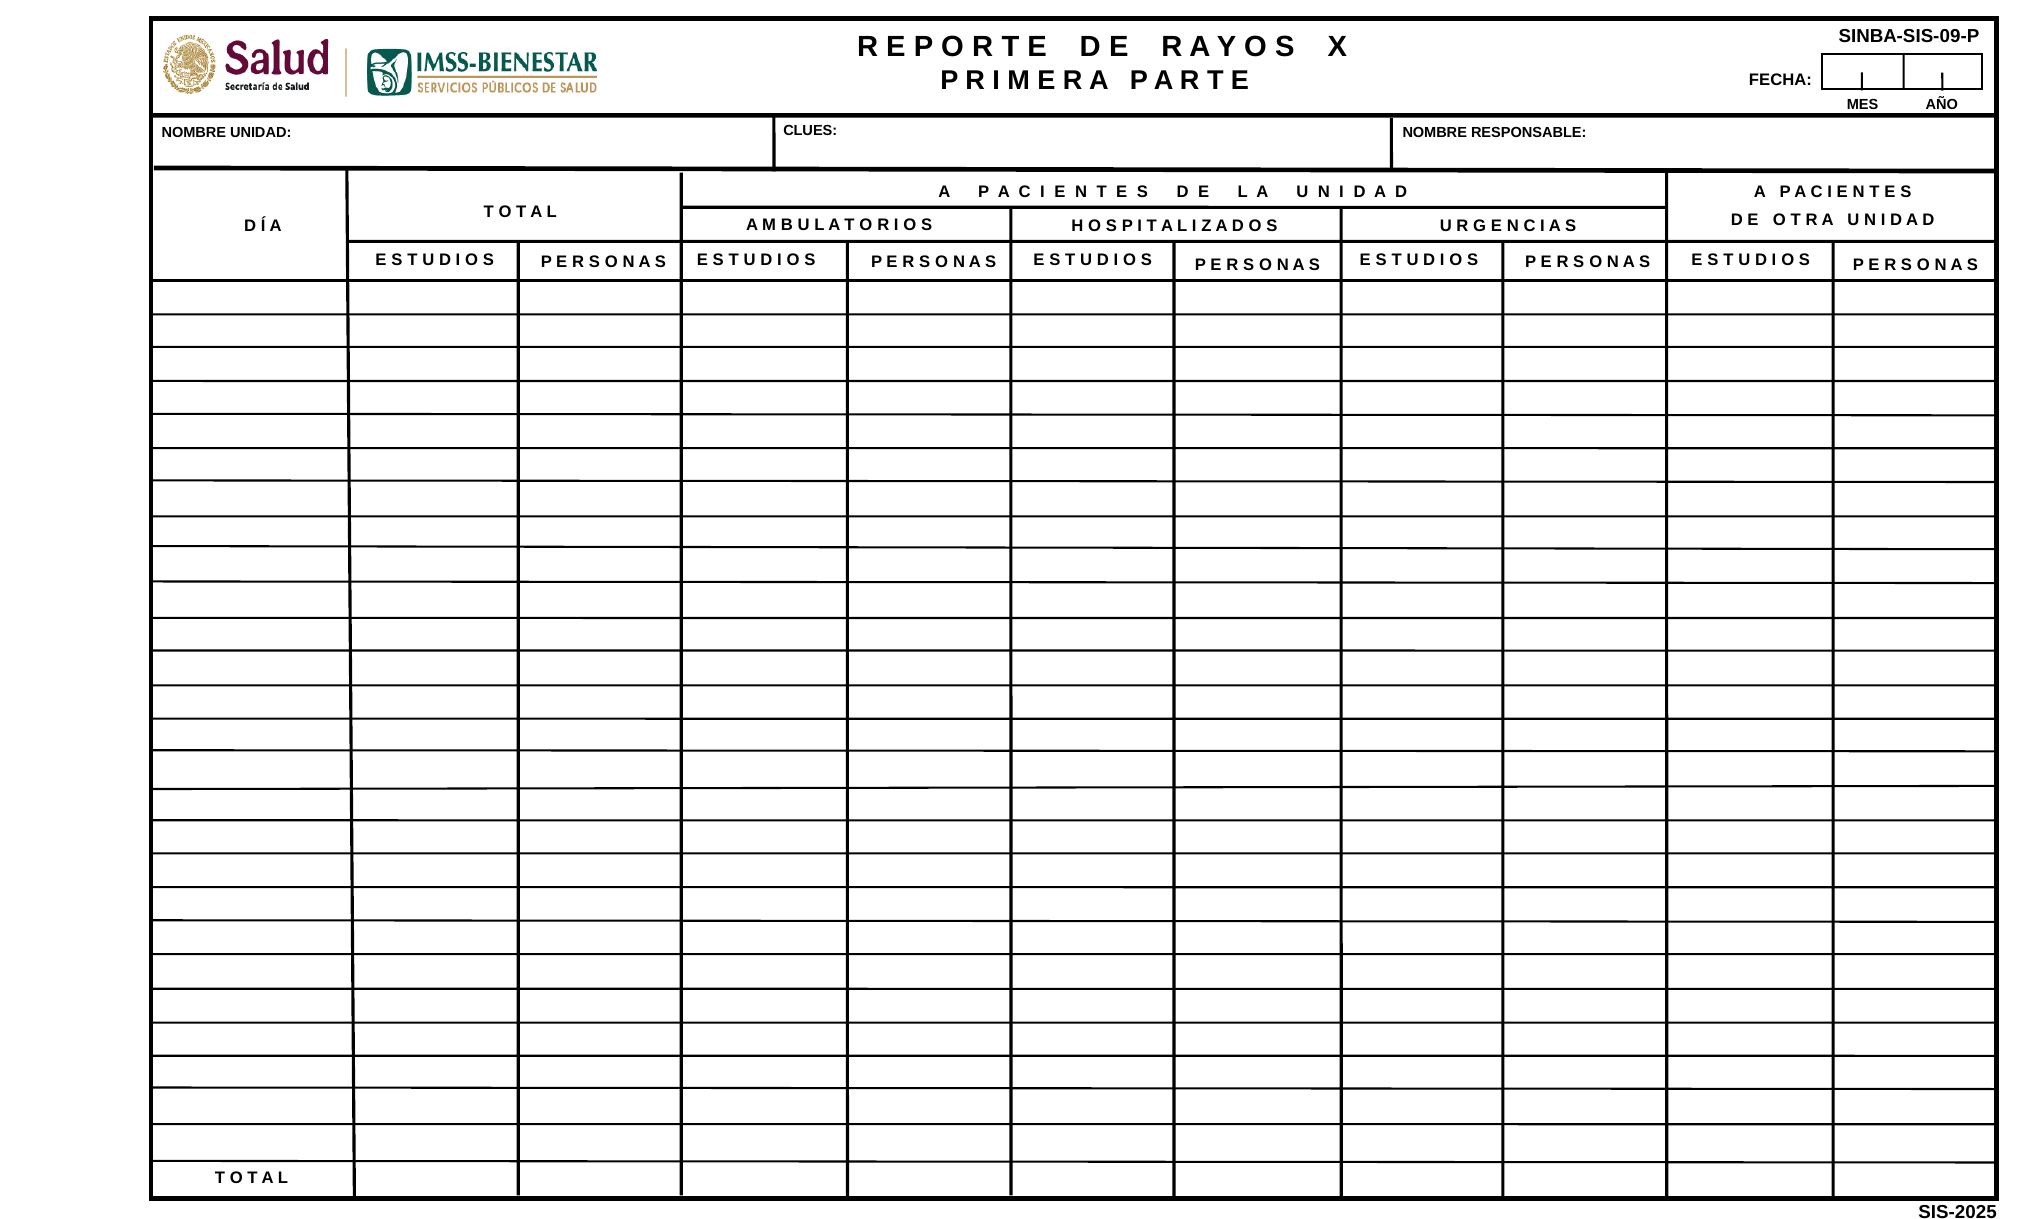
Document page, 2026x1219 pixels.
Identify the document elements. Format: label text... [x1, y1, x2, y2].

text_box NOMBRE RESPONSABLE: [1387, 115, 1629, 148]
text_box D Í A [187, 207, 339, 243]
text_box U R G E N C I A S [1365, 208, 1652, 241]
text_box P E R S O N A S [1827, 246, 2004, 281]
text_box P E R S O N A S [845, 243, 1022, 279]
text_box A P A C I E N T E S D E O T R A U N I D A D [1670, 173, 1995, 237]
text_box CLUES: [768, 113, 925, 146]
text_box E S T U D I O S [1343, 241, 1495, 277]
text_box A P A C I E N T E S D E L A U N I D A D [688, 173, 1658, 207]
text_box P E R S O N A S [1169, 246, 1346, 279]
text_box NOMBRE UNIDAD: [146, 115, 318, 148]
text_box T O T A L [361, 193, 679, 229]
text_box E S T U D I O S [1675, 241, 1827, 277]
text_box E S T U D I O S [680, 241, 832, 277]
text_box E S T U D I O S [359, 241, 511, 277]
picture [163, 34, 597, 97]
text_box P E R S O N A S [1500, 243, 1676, 279]
text_box T O T A L [175, 1159, 327, 1195]
text_box A M B U L A T O R I O S [696, 205, 982, 241]
text_box P E R S O N A S [519, 243, 688, 279]
text_box E S T U D I O S [1017, 241, 1169, 277]
text_box H O S P I T A L I Z A D O S [1032, 207, 1318, 243]
text_box R E P O R T E D E R A Y O S X P R I M E R A P A R T E [222, 29, 1983, 93]
